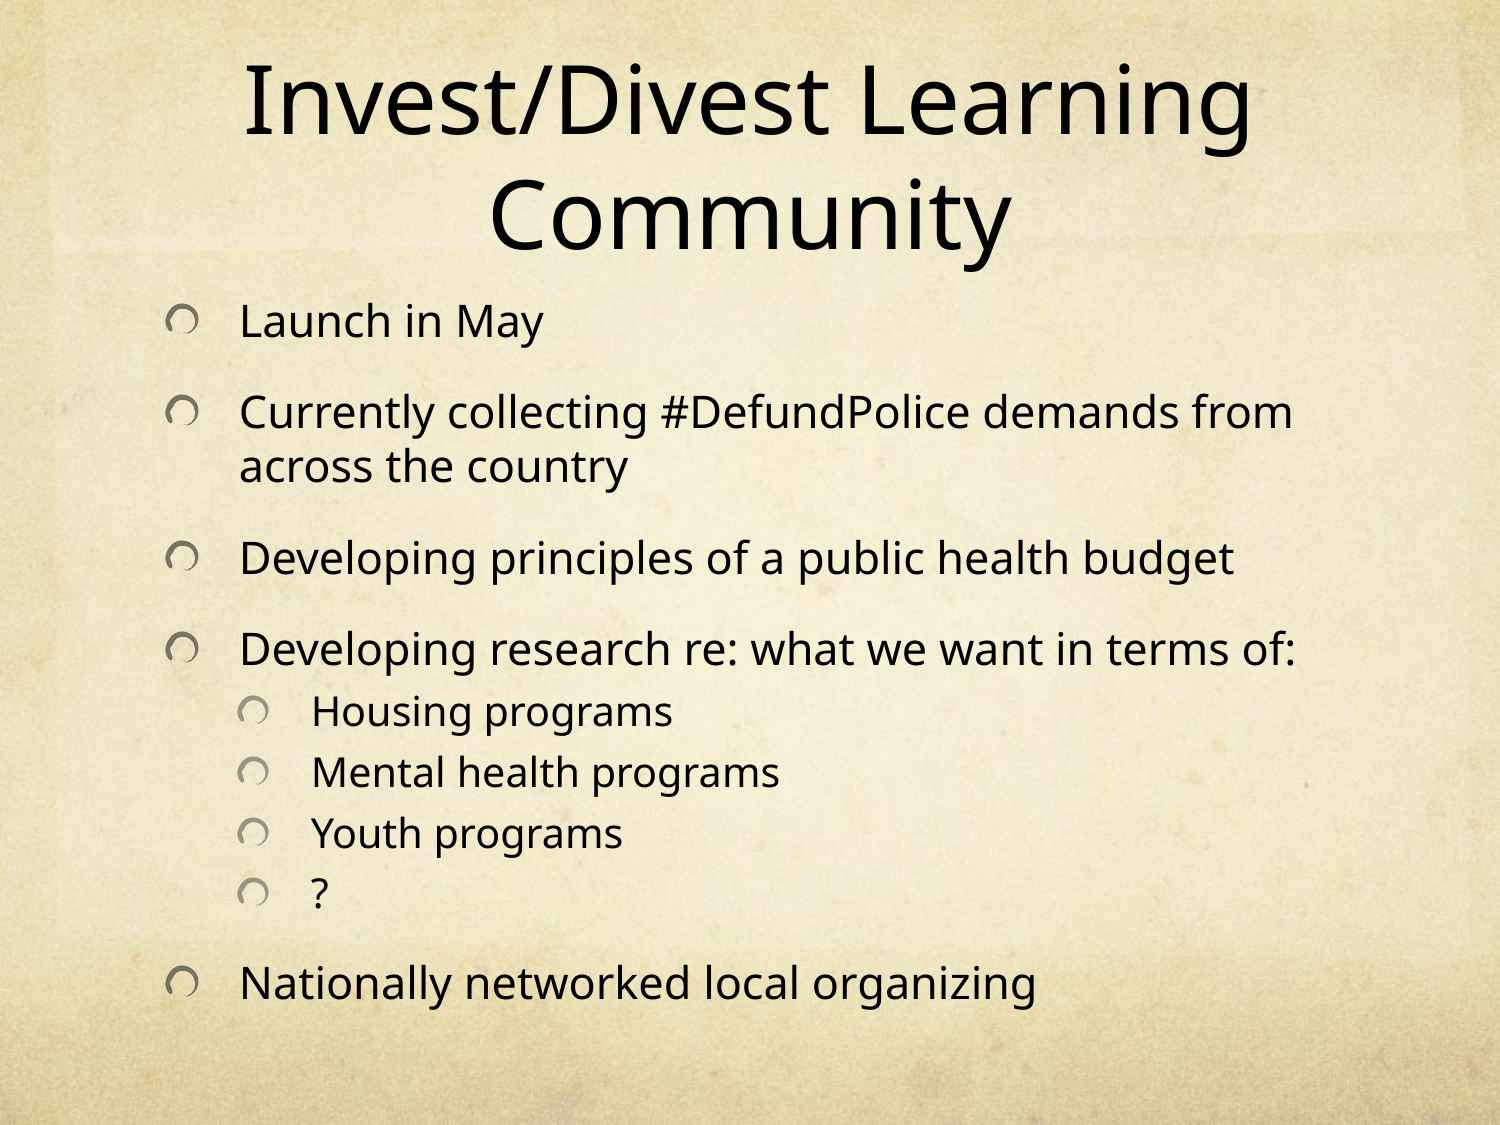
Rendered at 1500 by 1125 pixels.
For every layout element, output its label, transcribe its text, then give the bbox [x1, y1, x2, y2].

picture [0, 0, 1500, 1125]
list Launch in May Currently collecting #DefundPolice demands from across the country Developing principles of a public health budget Developing research re: what we want in terms of: Housing programs Mental health programs Youth programs ? Nationally networked local organizing [150, 284, 1376, 1022]
title Invest/Divest Learning Community [150, 82, 1350, 225]
